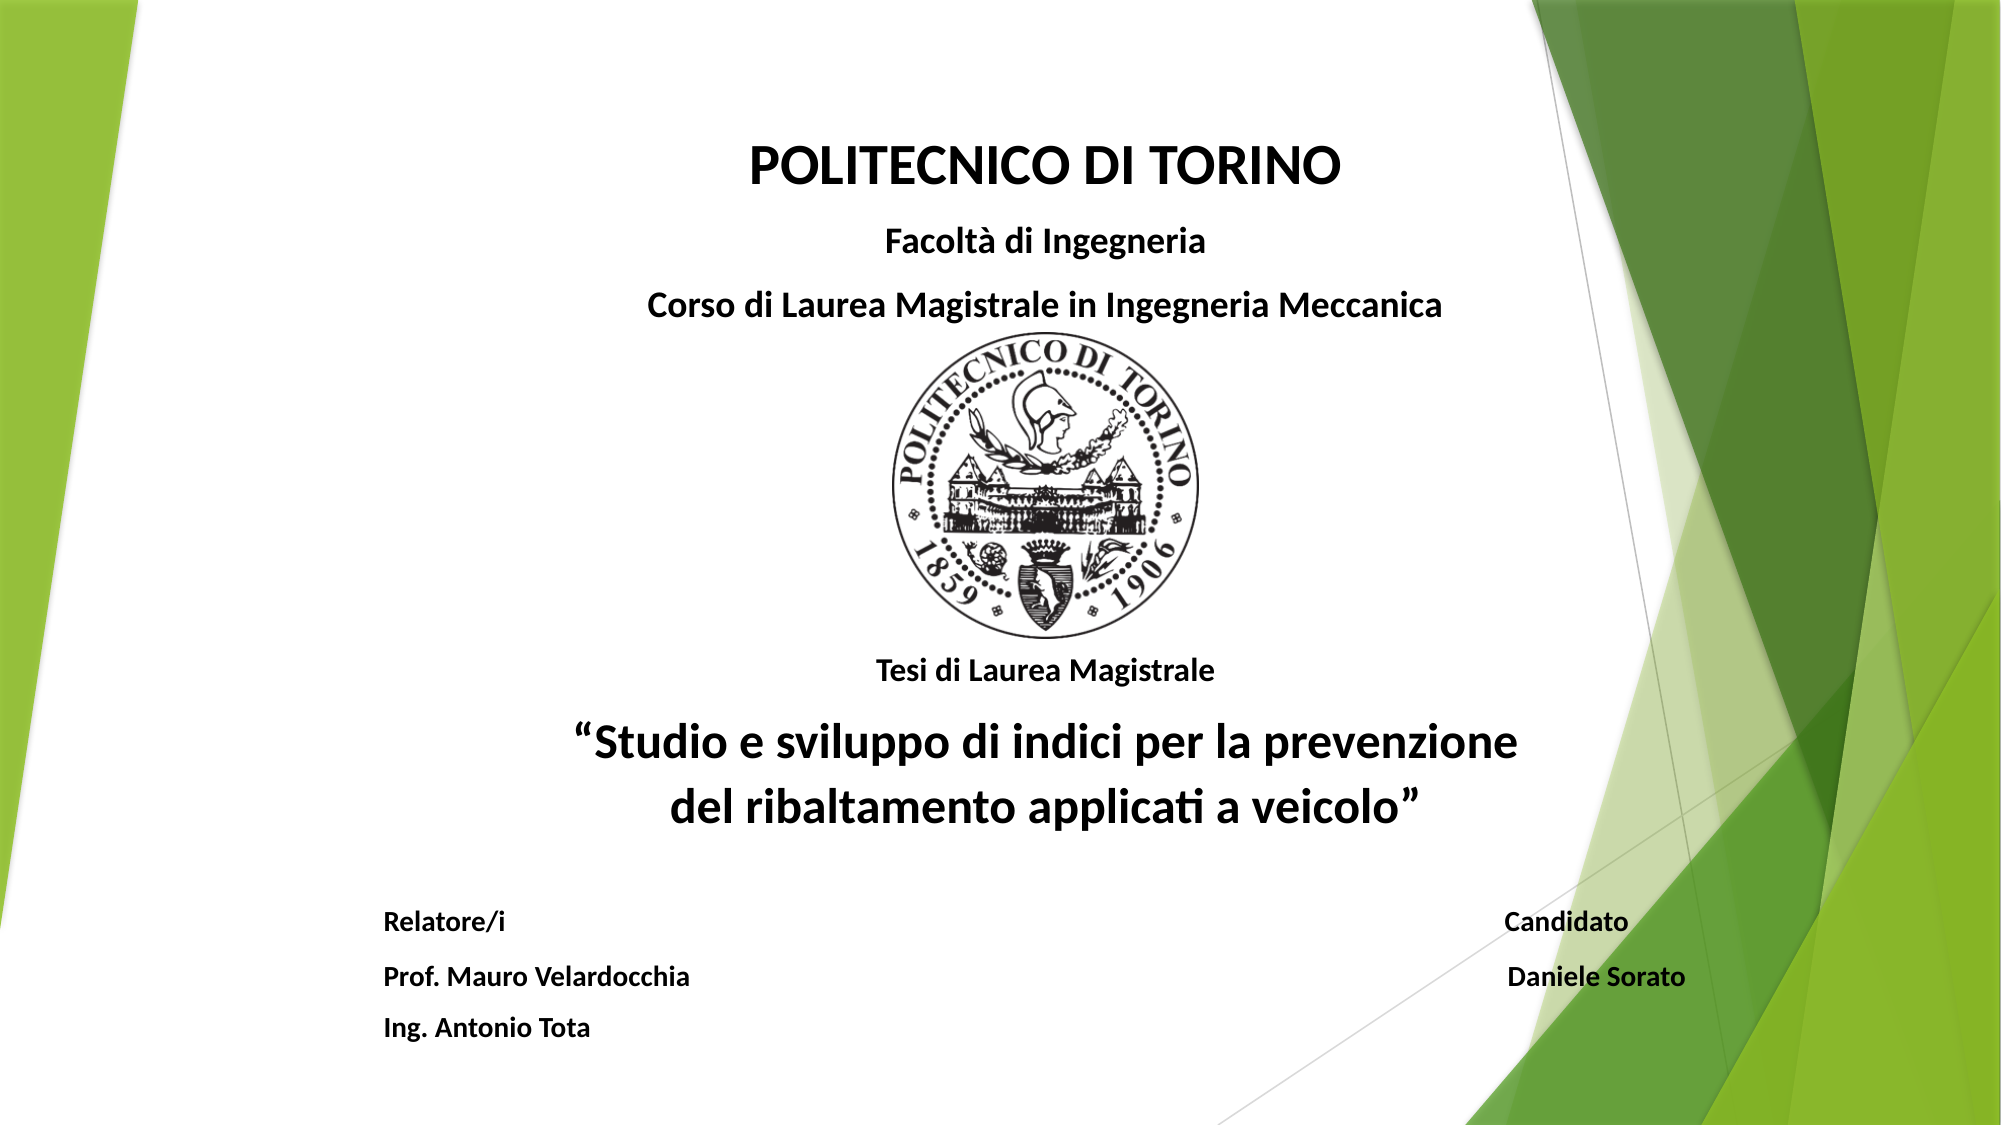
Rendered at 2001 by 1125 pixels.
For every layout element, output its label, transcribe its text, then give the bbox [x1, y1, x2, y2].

text_box Tesi di Laurea Magistrale “Studio e sviluppo di indici per la prevenzione del ribaltamento applicati a veicolo” [545, 638, 1546, 841]
picture [892, 331, 1200, 640]
text_box Relatore/i Candidato Prof. Mauro Velardocchia Daniele Sorato Ing. Antonio Tota [368, 892, 1723, 1051]
text_box POLITECNICO DI TORINO Facoltà di Ingegneria Corso di Laurea Magistrale in Ingegneria Meccanica [545, 113, 1546, 333]
